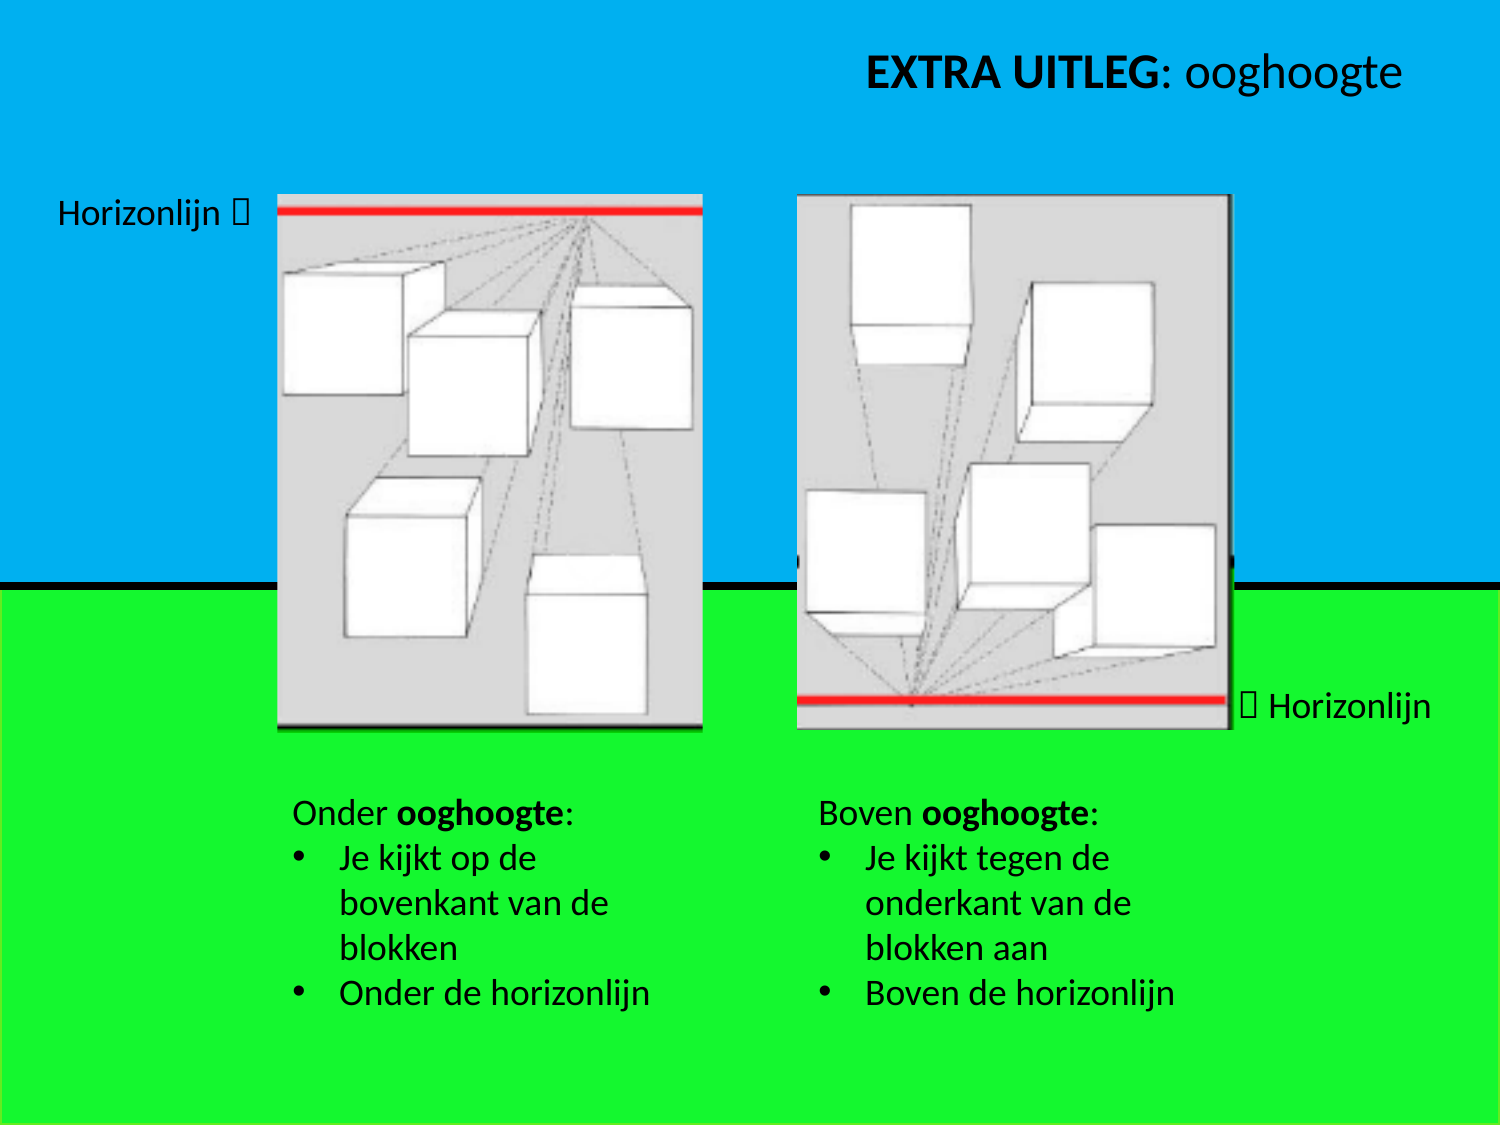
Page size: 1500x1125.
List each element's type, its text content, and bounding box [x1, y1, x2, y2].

text_box EXTRA UITLEG: ooghoogte [797, 30, 1472, 106]
text_box Onder ooghoogte: Je kijkt op de bovenkant van de blokken Onder de horizonlijn [277, 780, 704, 1021]
text_box  Horizonlijn [1238, 673, 1471, 734]
picture [796, 195, 1235, 730]
picture [277, 195, 703, 734]
text_box [0, 592, 1500, 1125]
text_box Boven ooghoogte: Je kijkt tegen de onderkant van de blokken aan Boven de horizonlijn [803, 780, 1230, 1021]
text_box Horizonlijn  [42, 180, 302, 241]
